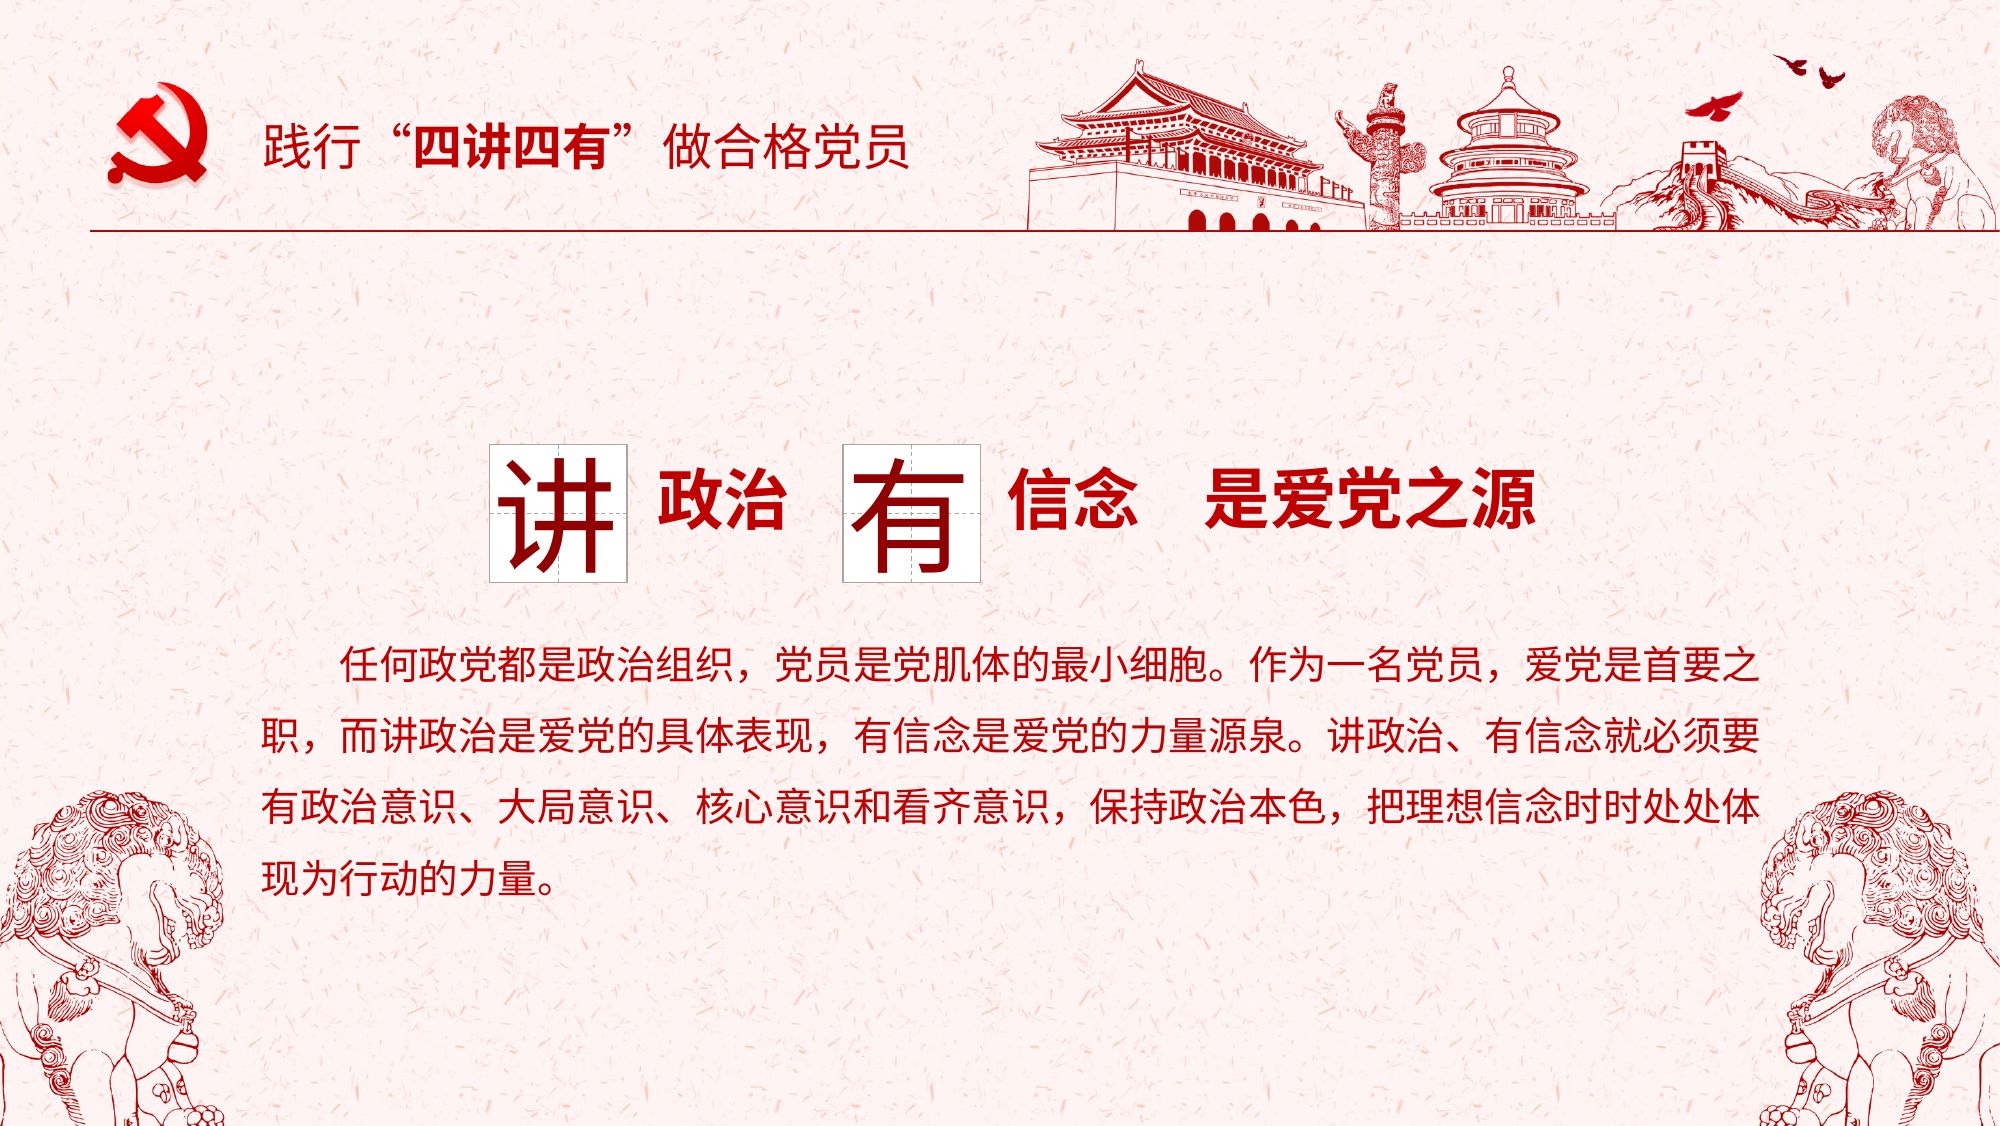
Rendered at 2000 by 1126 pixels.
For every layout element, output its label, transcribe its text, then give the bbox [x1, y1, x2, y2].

list 践行“四讲四有”做合格党员 [247, 78, 1035, 173]
text_box 任何政党都是政治组织，党员是党肌体的最小细胞。作为一名党员，爱党是首要之职，而讲政治是爱党的具体表现，有信念是爱党的力量源泉。讲政治、有信念就必须要有政治意识、大局意识、核心意识和看齐意识，保持政治本色，把理想信念时时处处体现为行动的力量。 [246, 633, 1815, 884]
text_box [456, 430, 1230, 598]
picture [0, 0, 2000, 1126]
text_box 是爱党之源 [1234, 469, 1585, 526]
